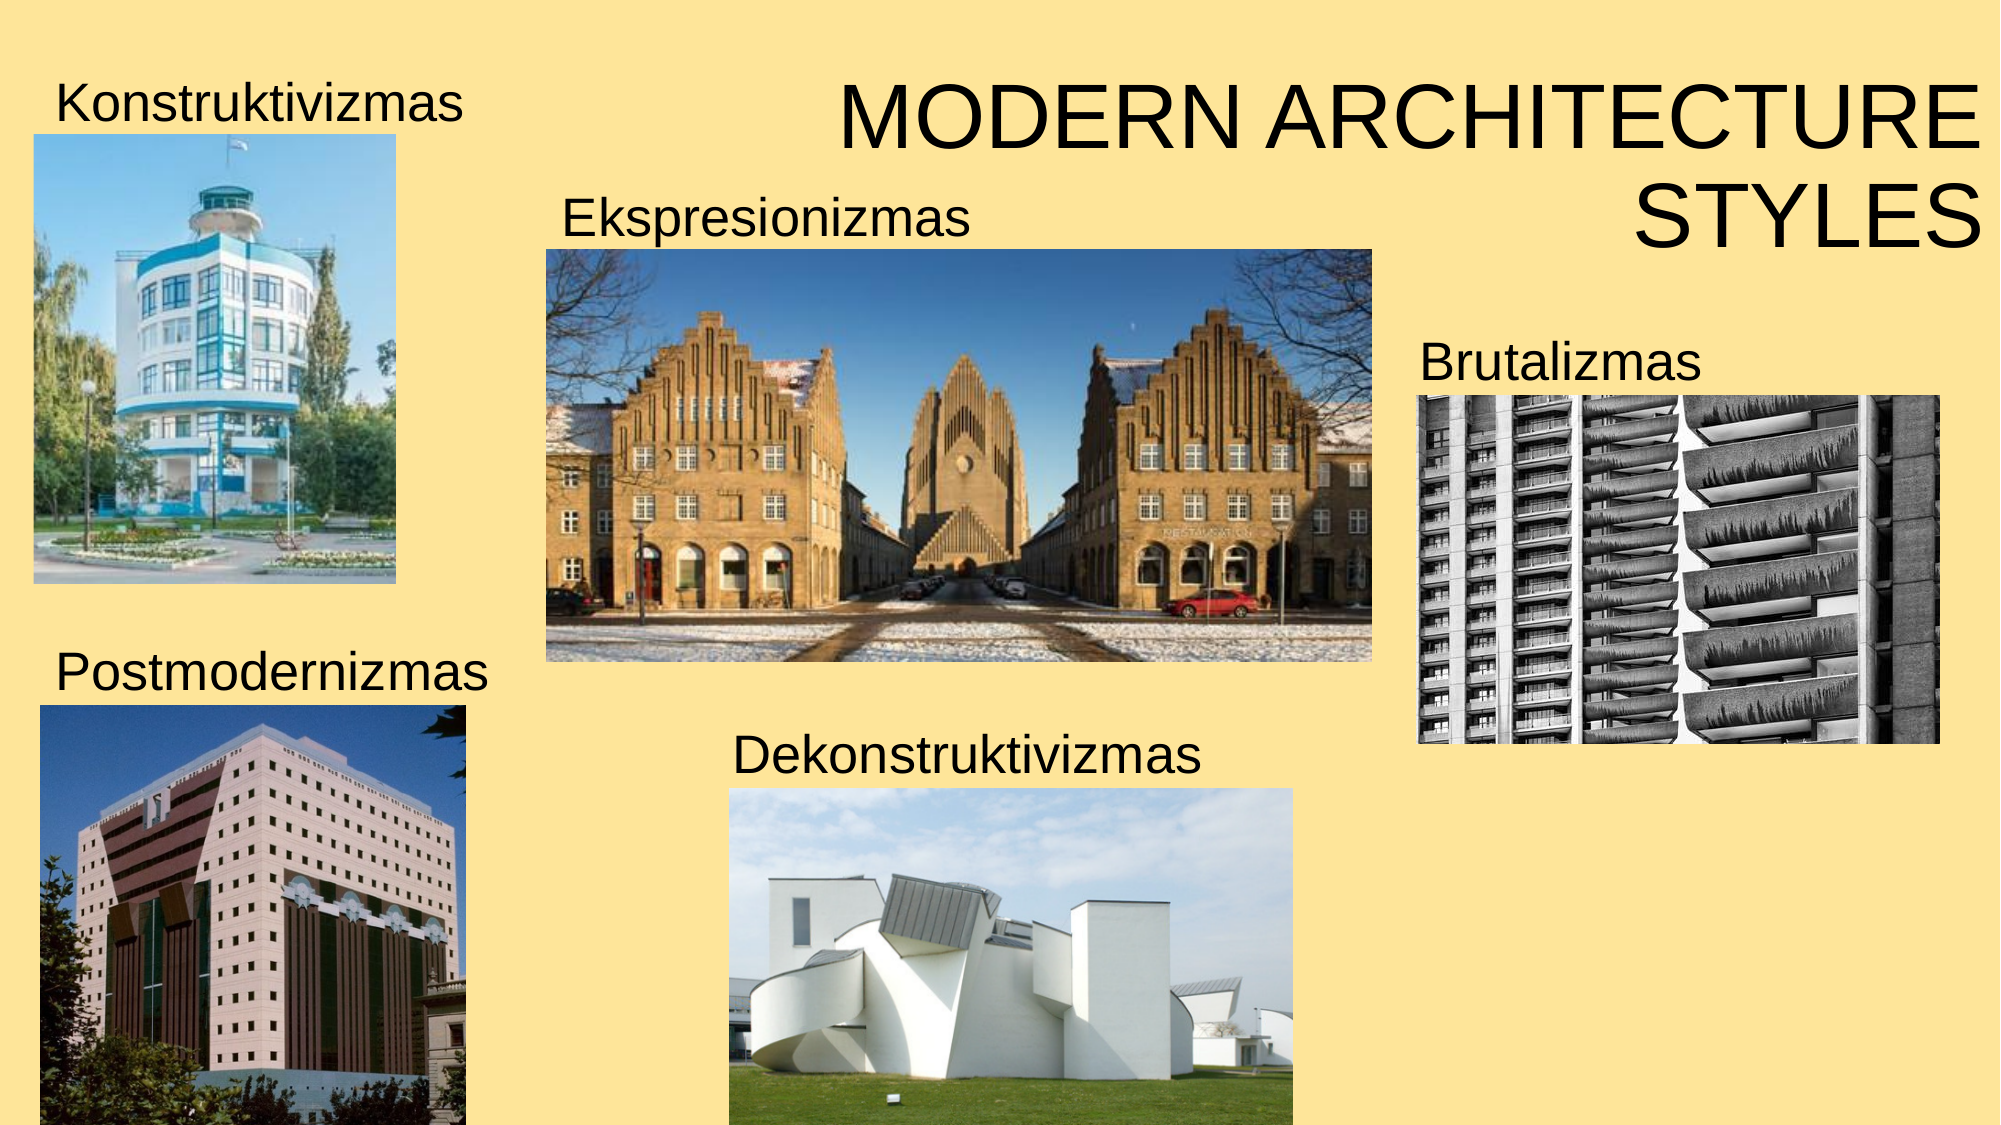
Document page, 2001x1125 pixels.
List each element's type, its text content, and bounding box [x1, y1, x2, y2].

text_box Dekonstruktivizmas [717, 711, 1293, 866]
picture [33, 134, 396, 584]
picture [546, 249, 1372, 663]
text_box Brutalizmas [1404, 318, 1800, 473]
picture [1416, 395, 1940, 745]
text_box Ekspresionizmas [546, 175, 1020, 248]
title MODERN ARCHITECTURE STYLES [809, 59, 2000, 278]
picture [729, 788, 1293, 1125]
text_box Postmodernizmas [40, 628, 547, 783]
picture [40, 705, 466, 1125]
text_box Konstruktivizmas [40, 59, 516, 215]
